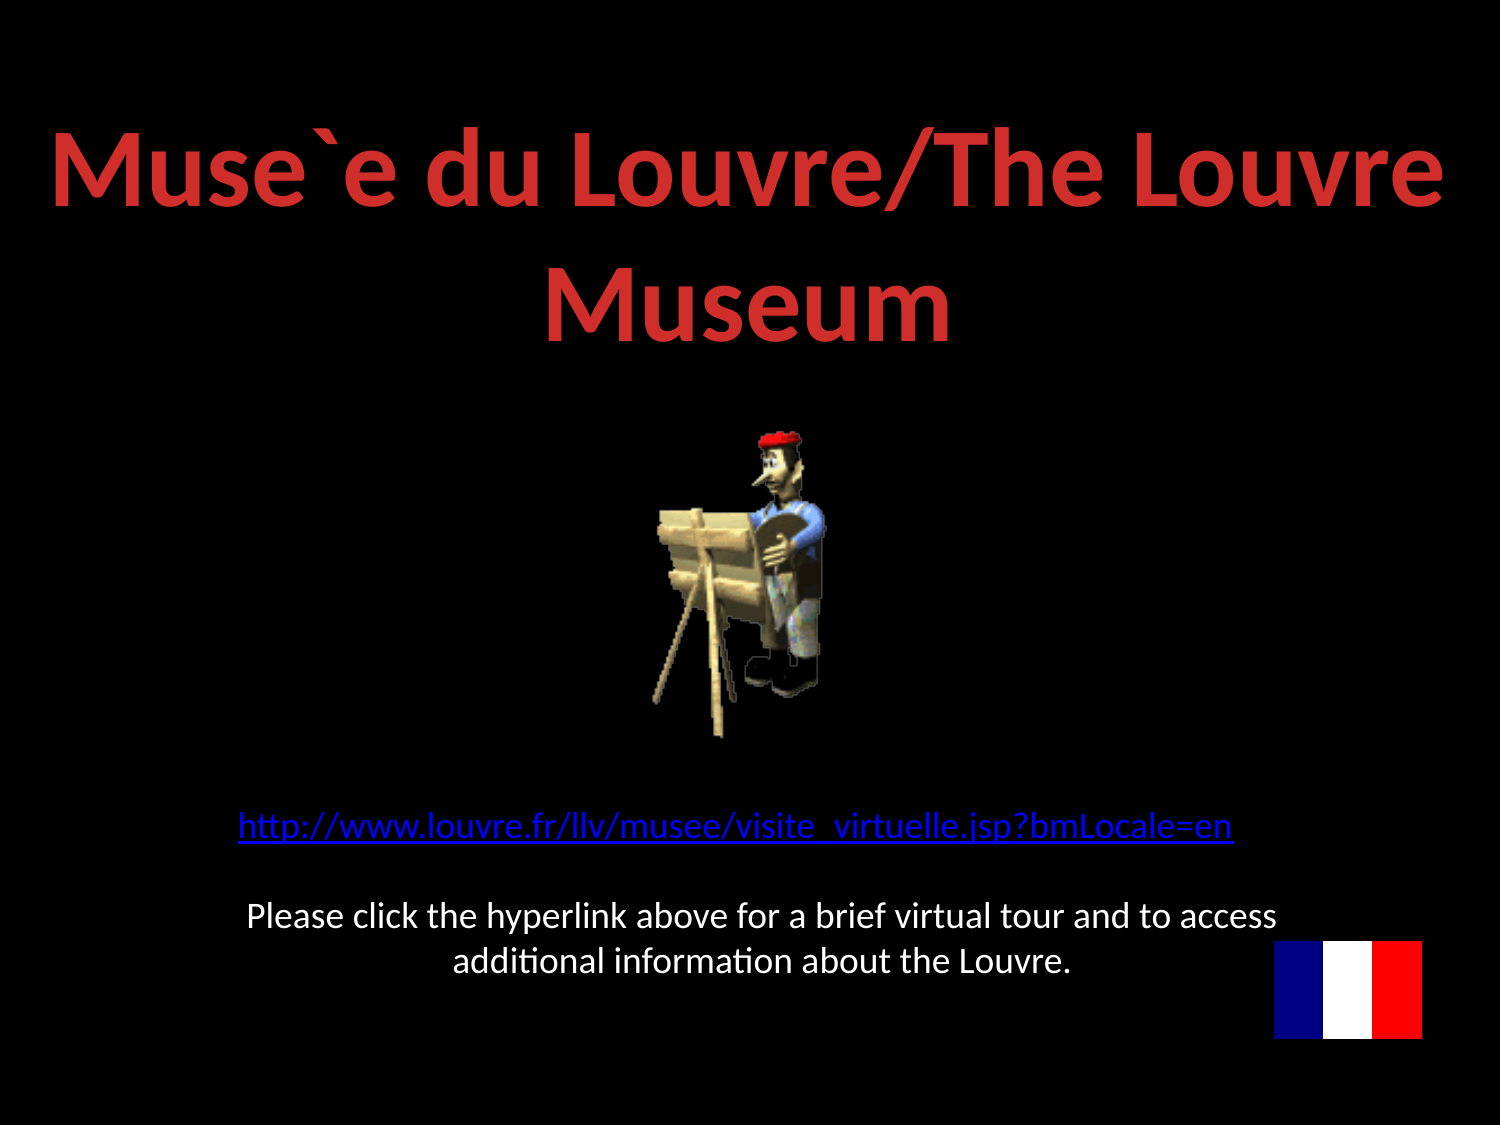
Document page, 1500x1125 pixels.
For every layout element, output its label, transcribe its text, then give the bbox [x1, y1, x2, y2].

text_box Muse`e du Louvre/The Louvre Museum [33, 86, 1463, 372]
picture [621, 421, 872, 743]
text_box http://www.louvre.fr/llv/musee/visite_virtuelle.jsp?bmLocale=en Please click the hyperlink above for a brief virtual tour and to access additional information about the Louvre. [222, 793, 1302, 1034]
picture [1272, 939, 1423, 1041]
